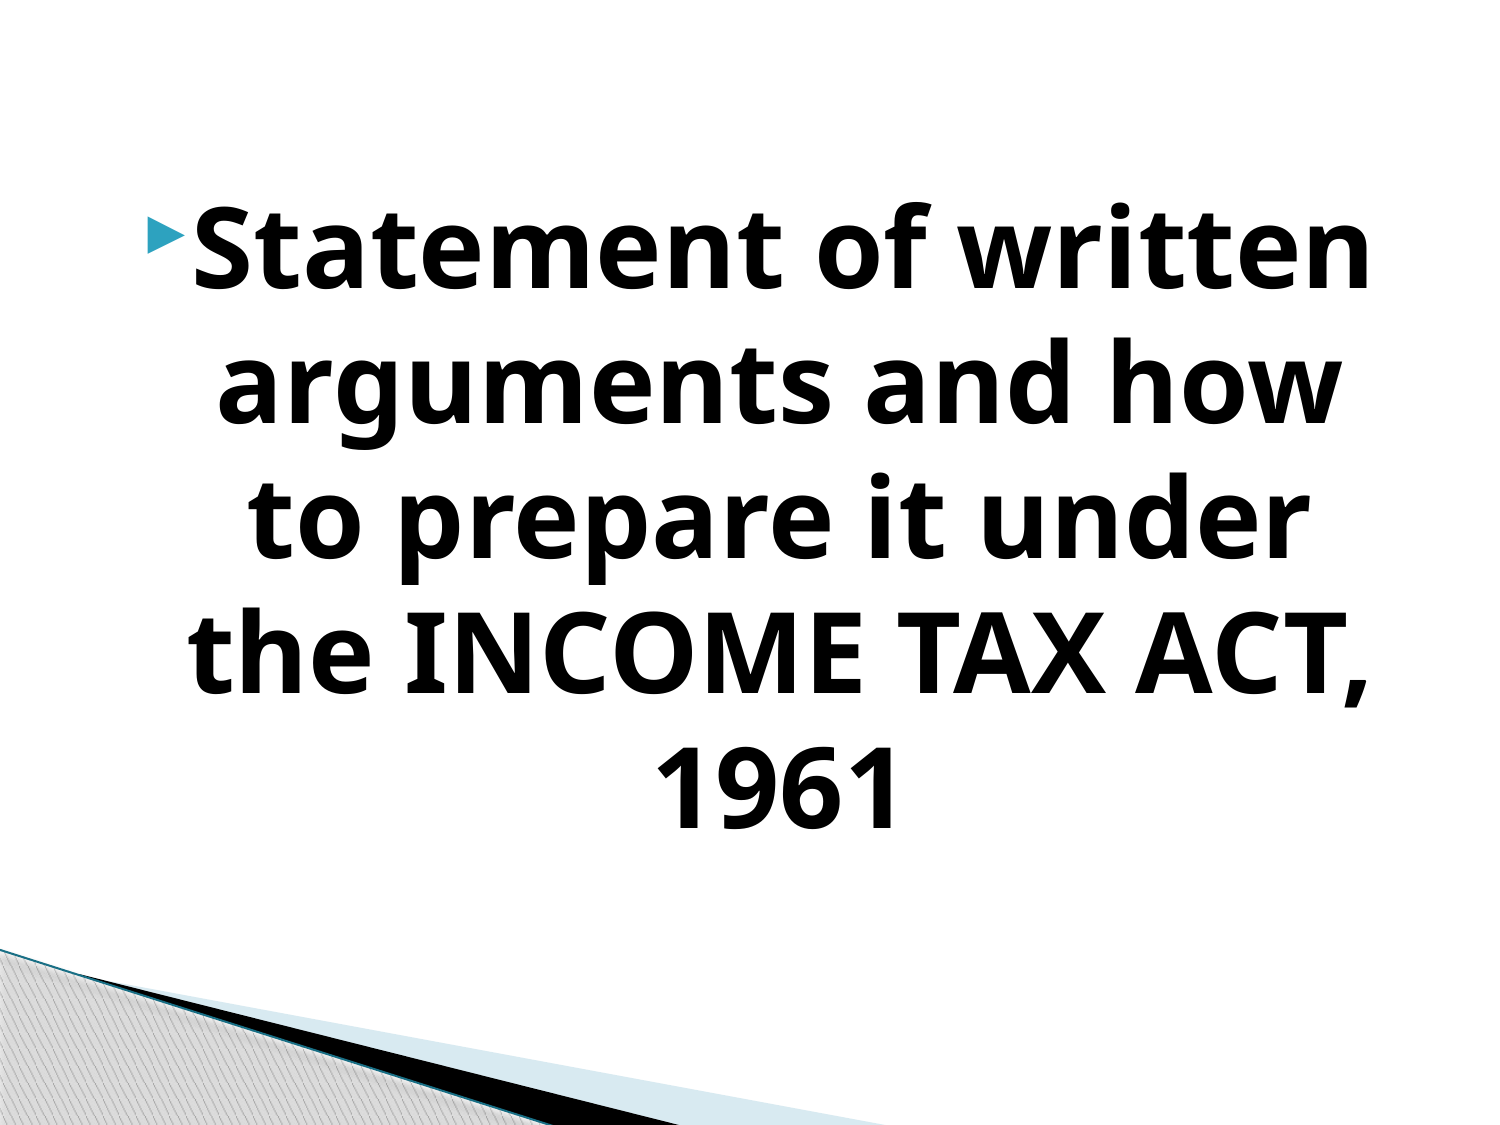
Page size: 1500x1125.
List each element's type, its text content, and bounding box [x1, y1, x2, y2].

list Statement of written arguments and how to prepare it under the INCOME TAX ACT, 1961 [75, 24, 1425, 986]
